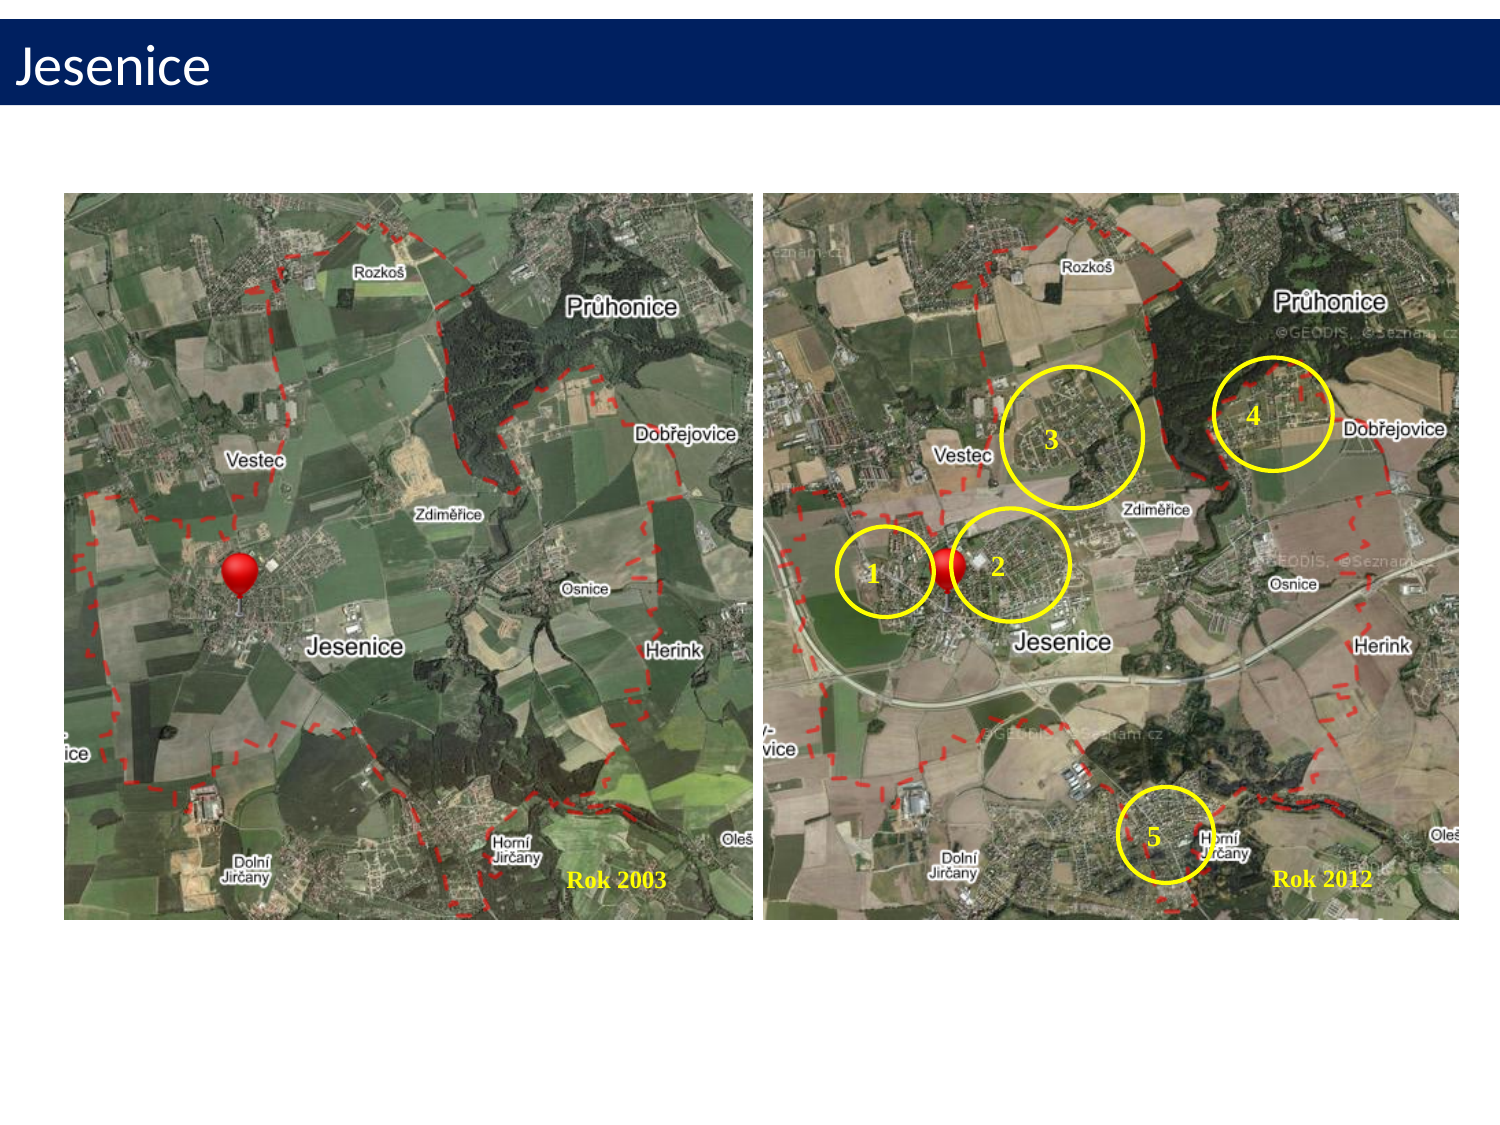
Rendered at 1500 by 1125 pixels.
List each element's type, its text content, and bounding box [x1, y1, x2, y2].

title Jesenice [0, 19, 1500, 106]
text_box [64, 192, 1459, 920]
